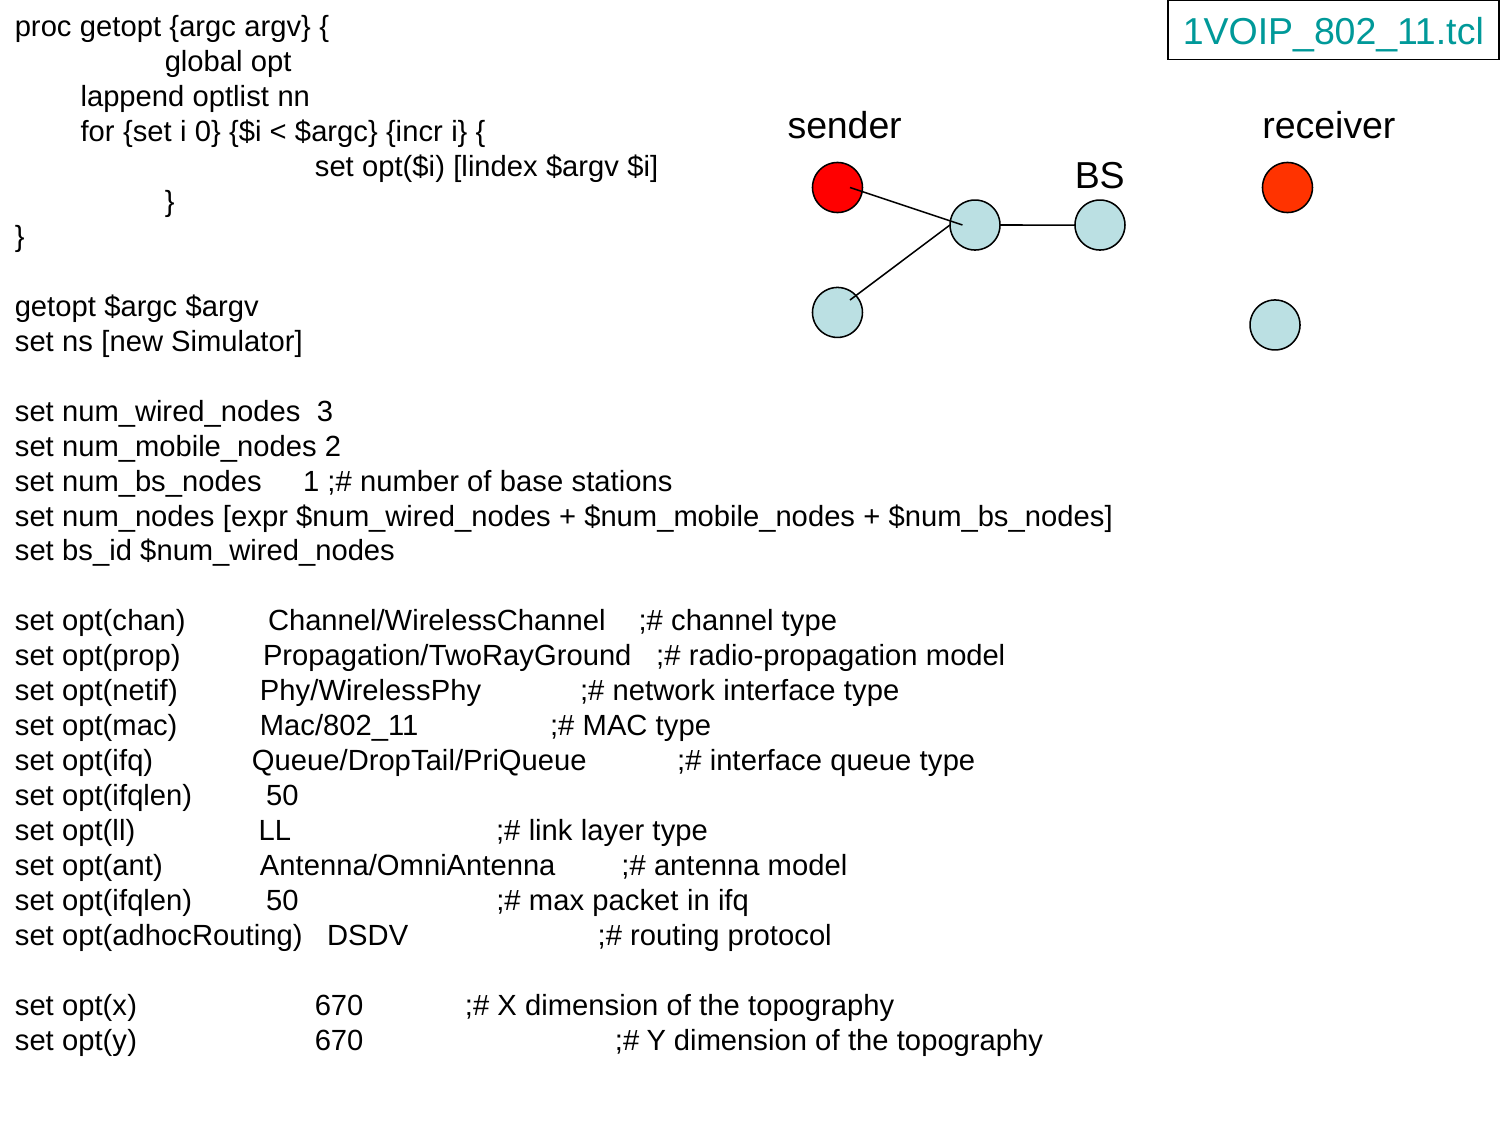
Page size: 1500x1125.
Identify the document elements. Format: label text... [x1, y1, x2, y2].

text_box sender [772, 93, 917, 154]
text_box [812, 162, 863, 213]
text_box BS [1060, 143, 1140, 204]
text_box [812, 287, 863, 338]
text_box [1250, 299, 1301, 350]
text_box [950, 200, 1001, 251]
text_box [1074, 204, 1126, 251]
text_box 1VOIP_802_11.tcl [1168, 0, 1499, 60]
text_box proc getopt {argc argv} { global opt lappend optlist nn for {set i 0} {$i < $argc} {incr i} { set opt($i) [lindex $argv $i] } } getopt $argc $argv set ns [new Simulator] set num_wired_nodes 3 set num_mobile_nodes 2 set num_bs_nodes 1 ;# number of base stations set num_nodes [expr $num_wired_nodes + $num_mobile_nodes + $num_bs_nodes] set bs_id $num_wired_nodes set opt(chan) Channel/WirelessChannel ;# channel type set opt(prop) Propagation/TwoRayGround ;# radio-propagation model set opt(netif) Phy/WirelessPhy ;# network interface type set opt(mac) Mac/802_11 ;# MAC type set opt(ifq) Queue/DropTail/PriQueue ;# interface queue type set opt(ifqlen) 50 set opt(ll) LL ;# link layer type set opt(ant) Antenna/OmniAntenna ;# antenna model set opt(ifqlen) 50 ;# max packet in ifq set opt(adhocRouting) DSDV ;# routing protocol set opt(x) 670 ;# X dimension of the topography set opt(y) 670 ;# Y dimension of the topography [0, 0, 1500, 1064]
text_box receiver [1247, 93, 1411, 154]
text_box [1262, 162, 1313, 213]
